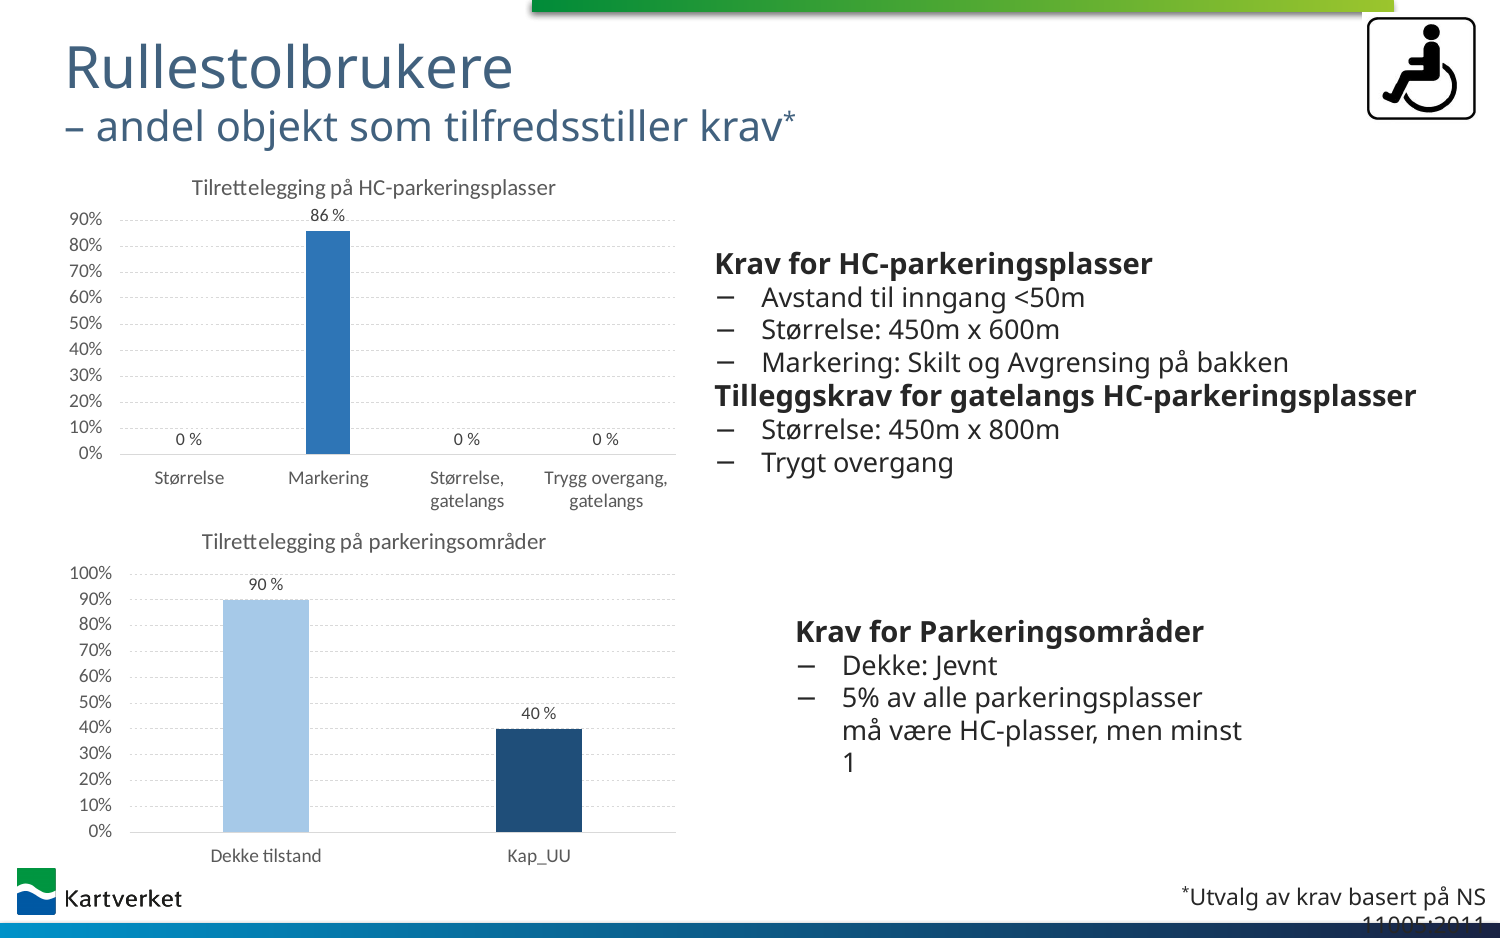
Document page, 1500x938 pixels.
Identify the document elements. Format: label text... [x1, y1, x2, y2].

text_box Krav for Parkeringsområder Dekke: Jevnt 5% av alle parkeringsplasser må være HC-plasser, men minst 1 [780, 605, 1261, 786]
text_box Krav for HC-parkeringsplasser Avstand til inngang <50m Størrelse: 450m x 600m Markering: Skilt og Avgrensing på bakken Tilleggskrav for gatelangs HC-parkeringsplasser Størrelse: 450m x 800m Trygt overgang [699, 237, 1433, 485]
picture [62, 166, 687, 519]
text_box Rullestolbrukere – andel objekt som tilfredsstiller krav* [49, 25, 1431, 158]
text_box *Utvalg av krav basert på NS 11005:2011 [1068, 873, 1500, 938]
picture [62, 520, 687, 874]
picture [1362, 12, 1481, 126]
